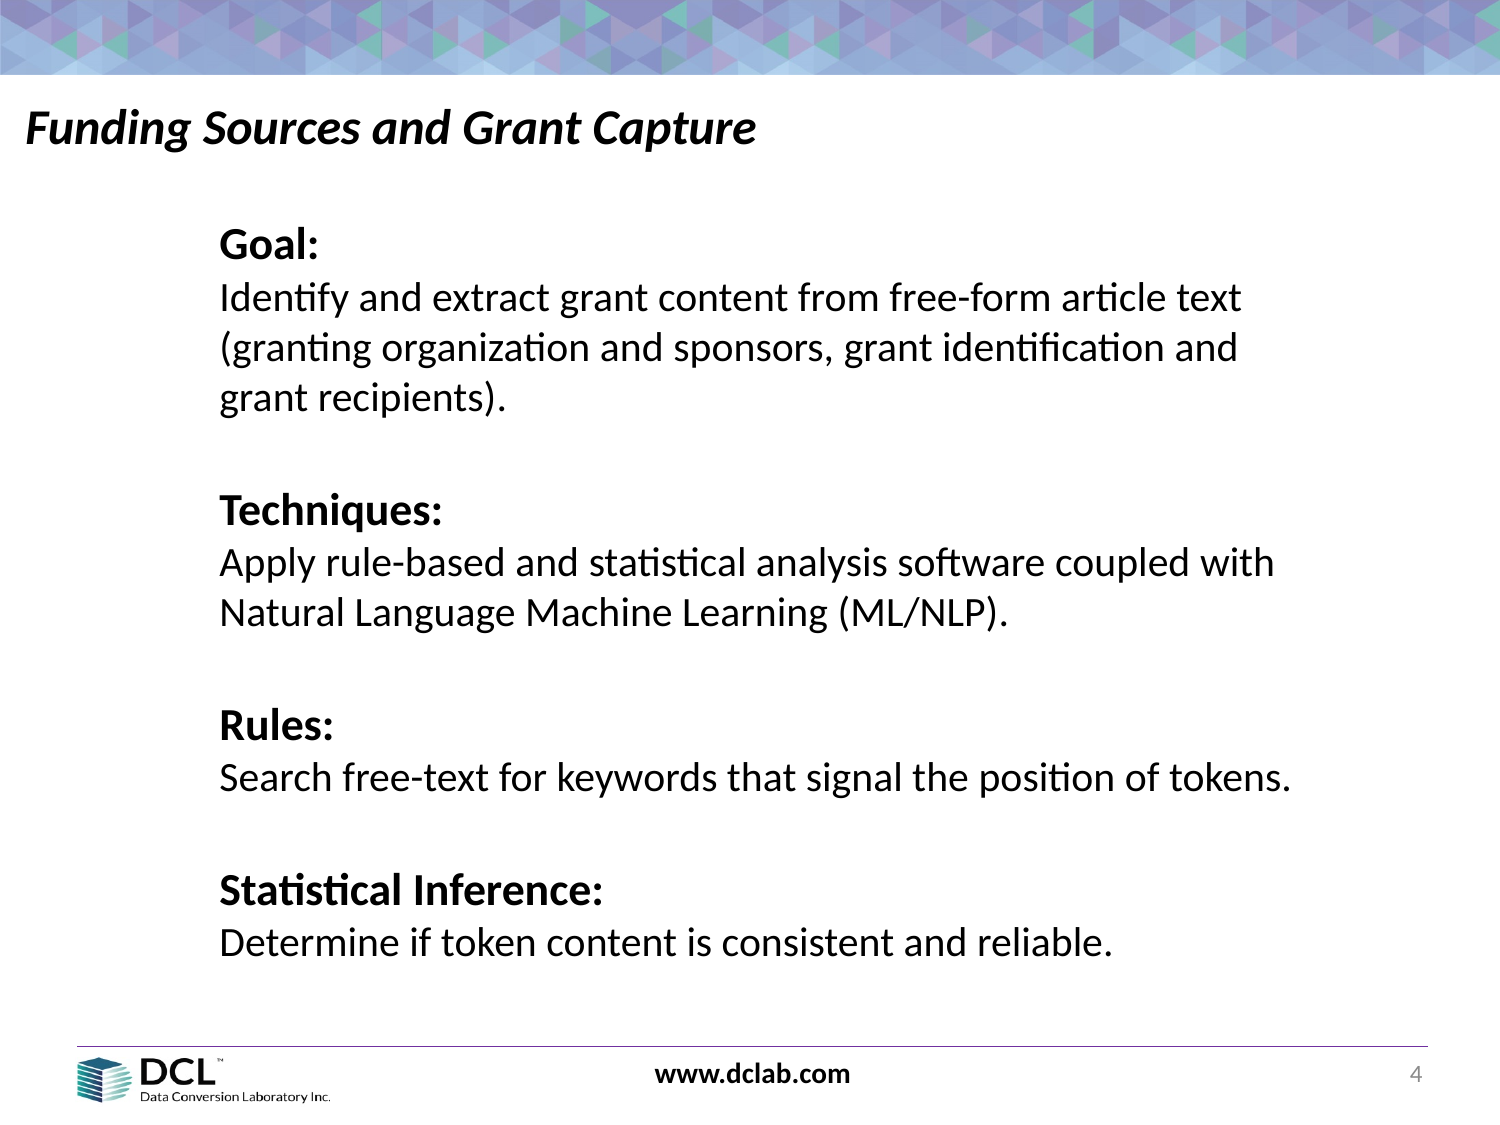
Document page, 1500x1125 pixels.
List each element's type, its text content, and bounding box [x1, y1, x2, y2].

picture [0, 0, 1500, 75]
text_box Funding Sources and Grant Capture [18, 87, 1350, 163]
picture [75, 1057, 330, 1107]
slide_number 4 [1087, 1042, 1438, 1103]
text_box Goal: Identify and extract grant content from free-form article text (granting organization and sponsors, grant identification and grant recipients). Techniques: Apply rule-based and statistical analysis software coupled with Natural Language Machine Learning (ML/NLP). Rules: Search free-text for keywords that signal the position of tokens. Statistical Inference: Determine if token content is consistent and reliable. [136, 202, 1323, 973]
